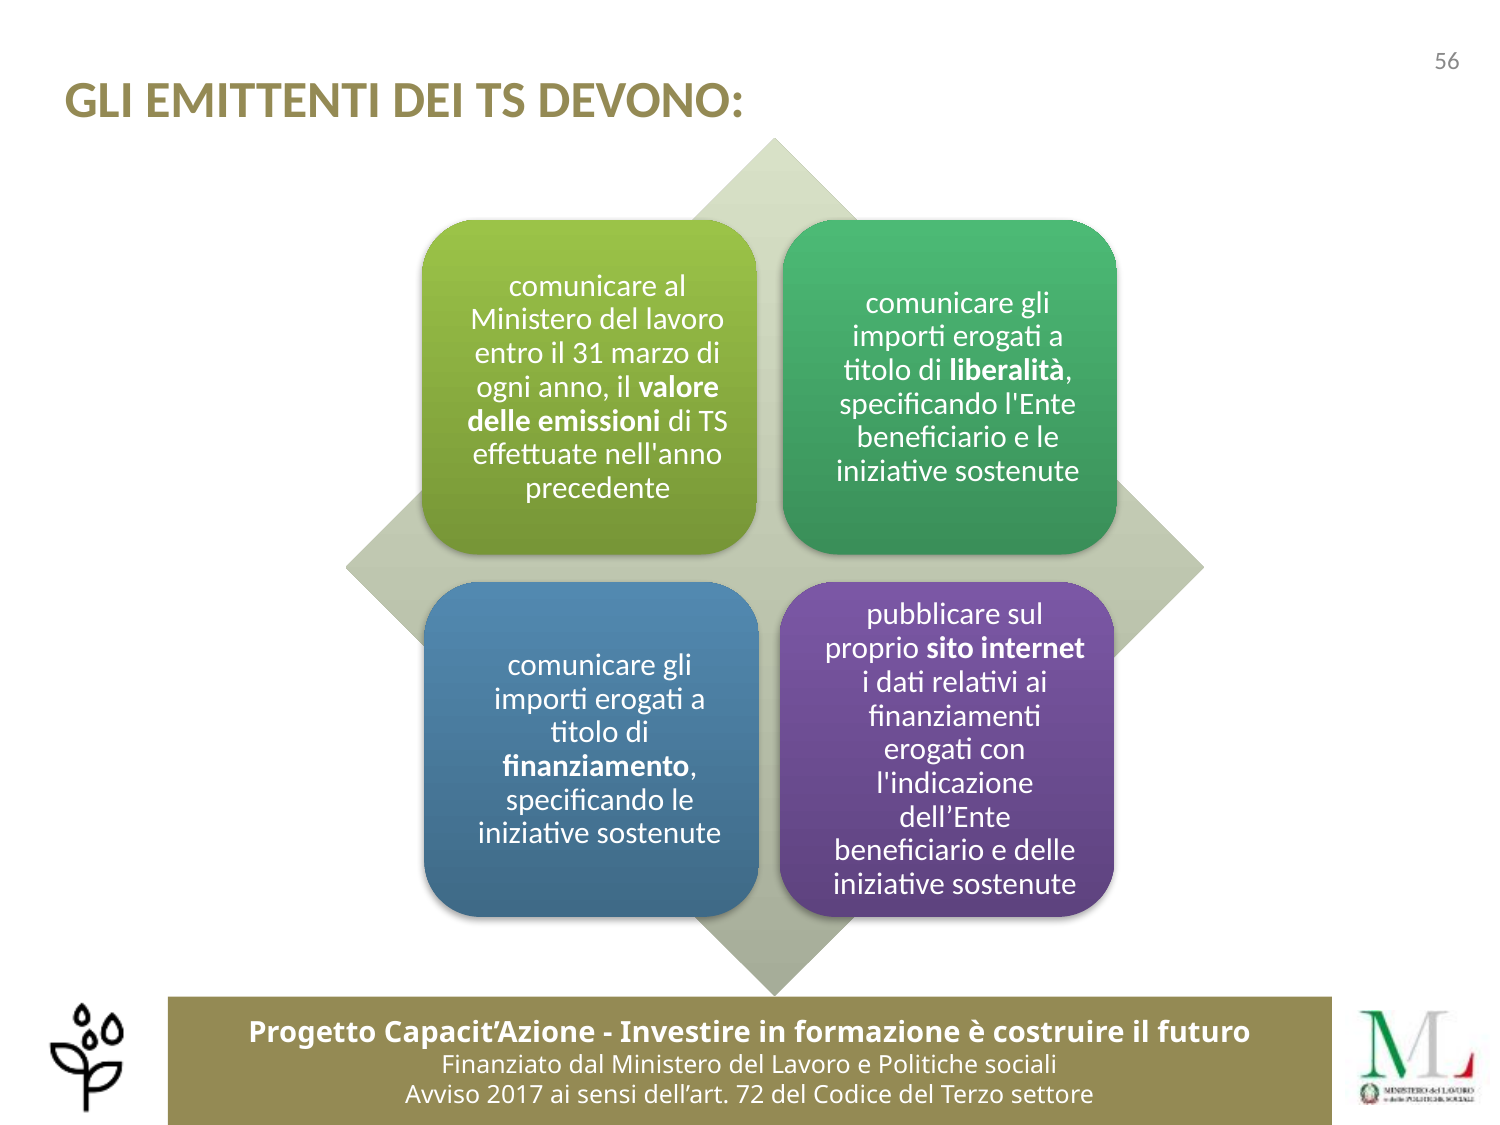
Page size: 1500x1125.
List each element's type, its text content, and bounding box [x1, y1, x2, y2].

picture [47, 1002, 129, 1113]
slide_number 56 [1124, 29, 1475, 90]
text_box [98, 138, 1441, 997]
text_box Progetto Capacit’Azione - Investire in formazione è costruire il futuro Finanziato dal Ministero del Lavoro e Politiche sociali Avviso 2017 ai sensi dell’art. 72 del Codice del Terzo settore [166, 1004, 1334, 1125]
picture [1345, 1009, 1491, 1106]
title GLI EMITTENTI DEI TS DEVONO: [49, 49, 819, 144]
